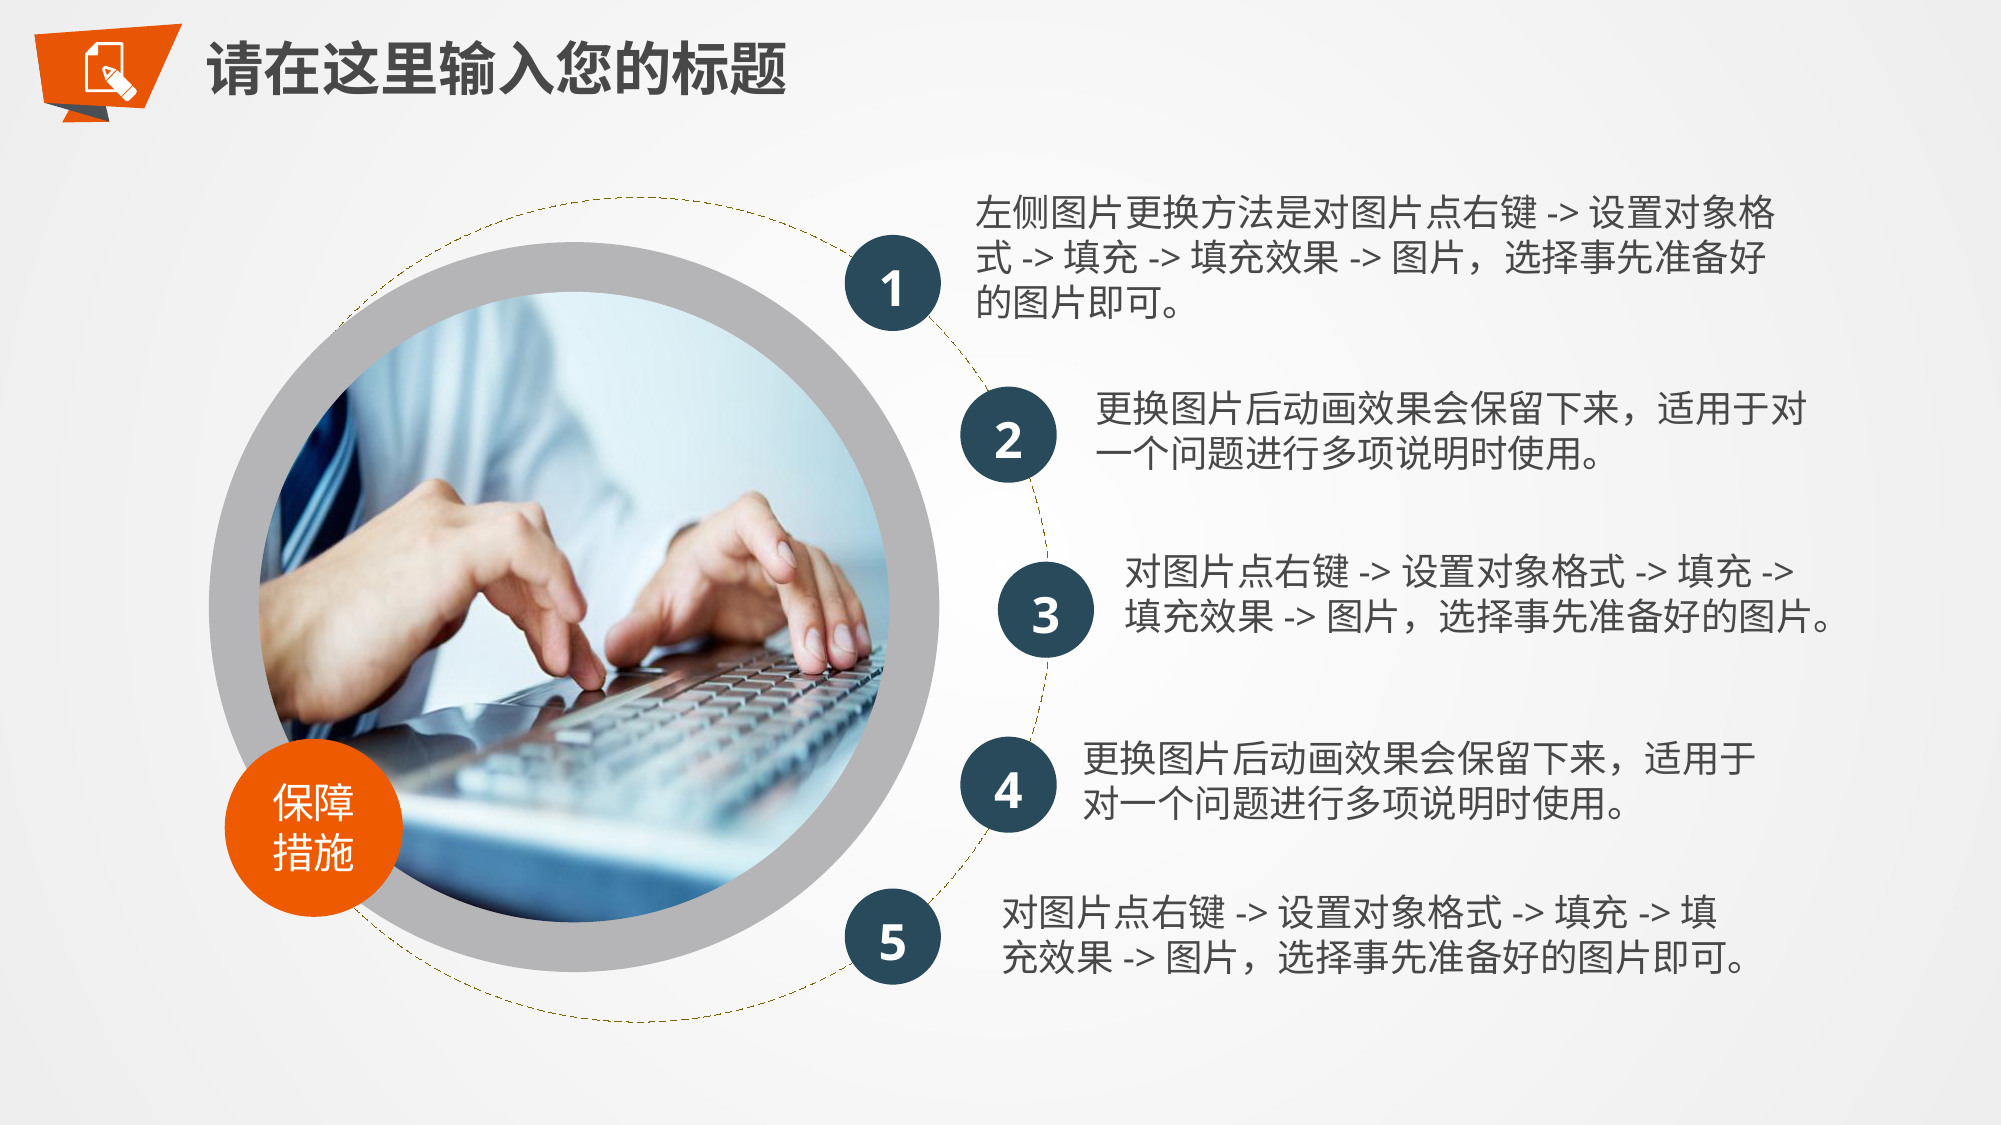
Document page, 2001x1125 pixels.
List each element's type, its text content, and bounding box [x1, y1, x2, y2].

text_box 更换图片后动画效果会保留下来，适用于对一个问题进行多项说明时使用。 [1080, 377, 1851, 483]
text_box 更换图片后动画效果会保留下来，适用于对一个问题进行多项说明时使用。 [1067, 728, 1780, 833]
text_box 左侧图片更换方法是对图片点右键->设置对象格式->填充->填充效果->图片，选择事先准备好的图片即可。 [960, 181, 1814, 332]
text_box 请在这里输入您的标题 [191, 24, 1019, 110]
text_box [258, 291, 890, 923]
text_box [48, 104, 110, 122]
text_box 1 [844, 234, 941, 332]
text_box 对图片点右键->设置对象格式->填充->填充效果->图片，选择事先准备好的图片即可。 [986, 881, 1769, 987]
text_box 3 [997, 561, 1094, 658]
text_box [34, 23, 183, 109]
text_box [208, 242, 940, 973]
text_box [338, 197, 1049, 1023]
text_box 2 [960, 386, 1057, 483]
text_box 4 [960, 736, 1057, 833]
picture [0, 0, 2001, 1125]
text_box [85, 42, 137, 102]
text_box [62, 110, 107, 123]
text_box 5 [844, 888, 941, 985]
text_box [224, 738, 403, 917]
text_box 对图片点右键->设置对象格式->填充->填充效果->图片，选择事先准备好的图片。 [1109, 540, 1851, 646]
text_box 保障措施 [250, 768, 378, 884]
